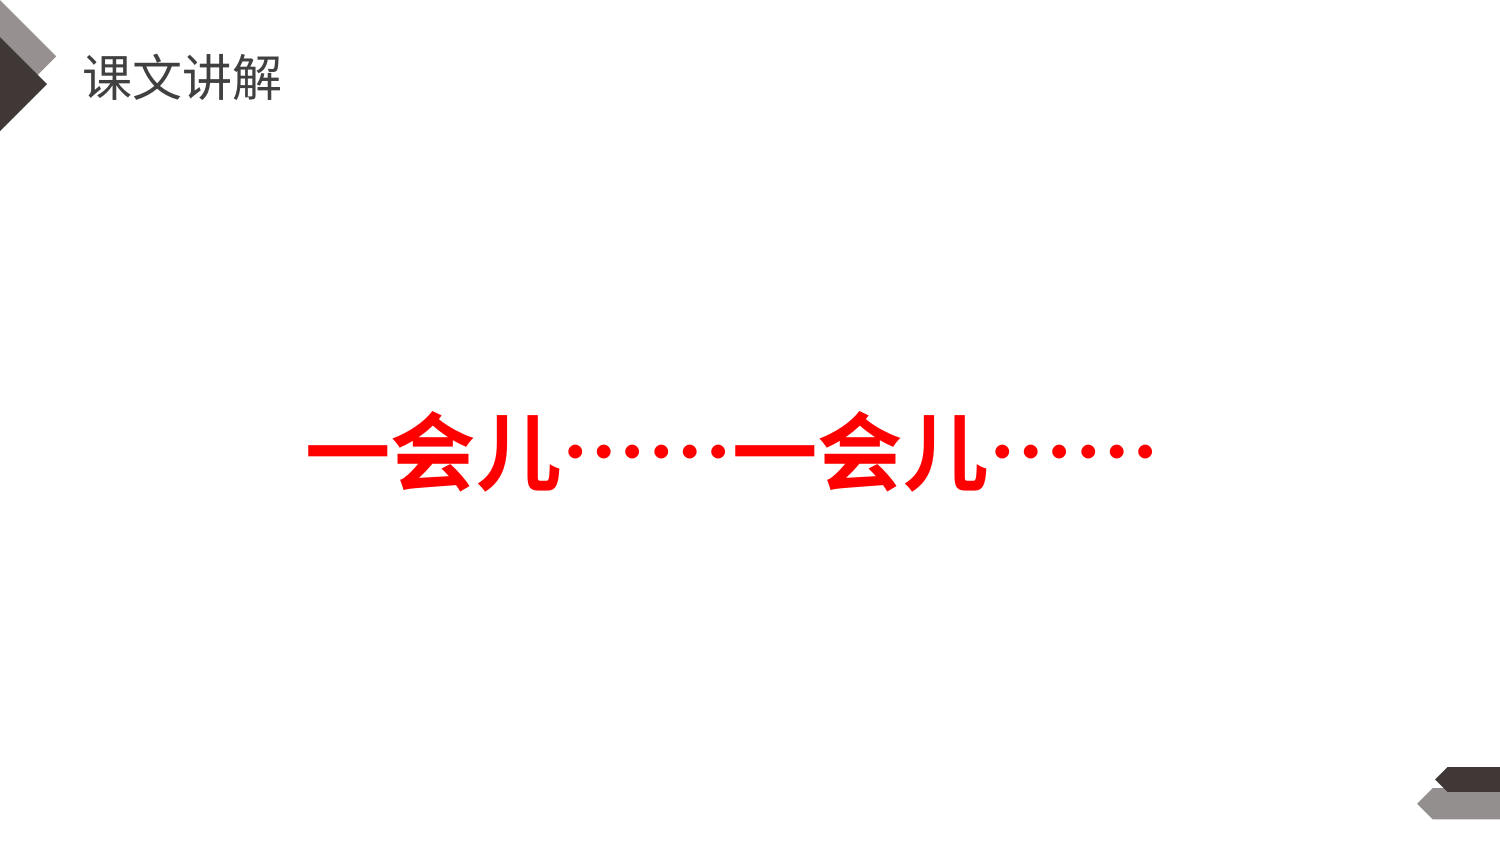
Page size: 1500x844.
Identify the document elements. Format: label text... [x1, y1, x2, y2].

text_box 一会儿……一会儿…… [293, 393, 1206, 508]
text_box 课文讲解 [71, 40, 579, 113]
